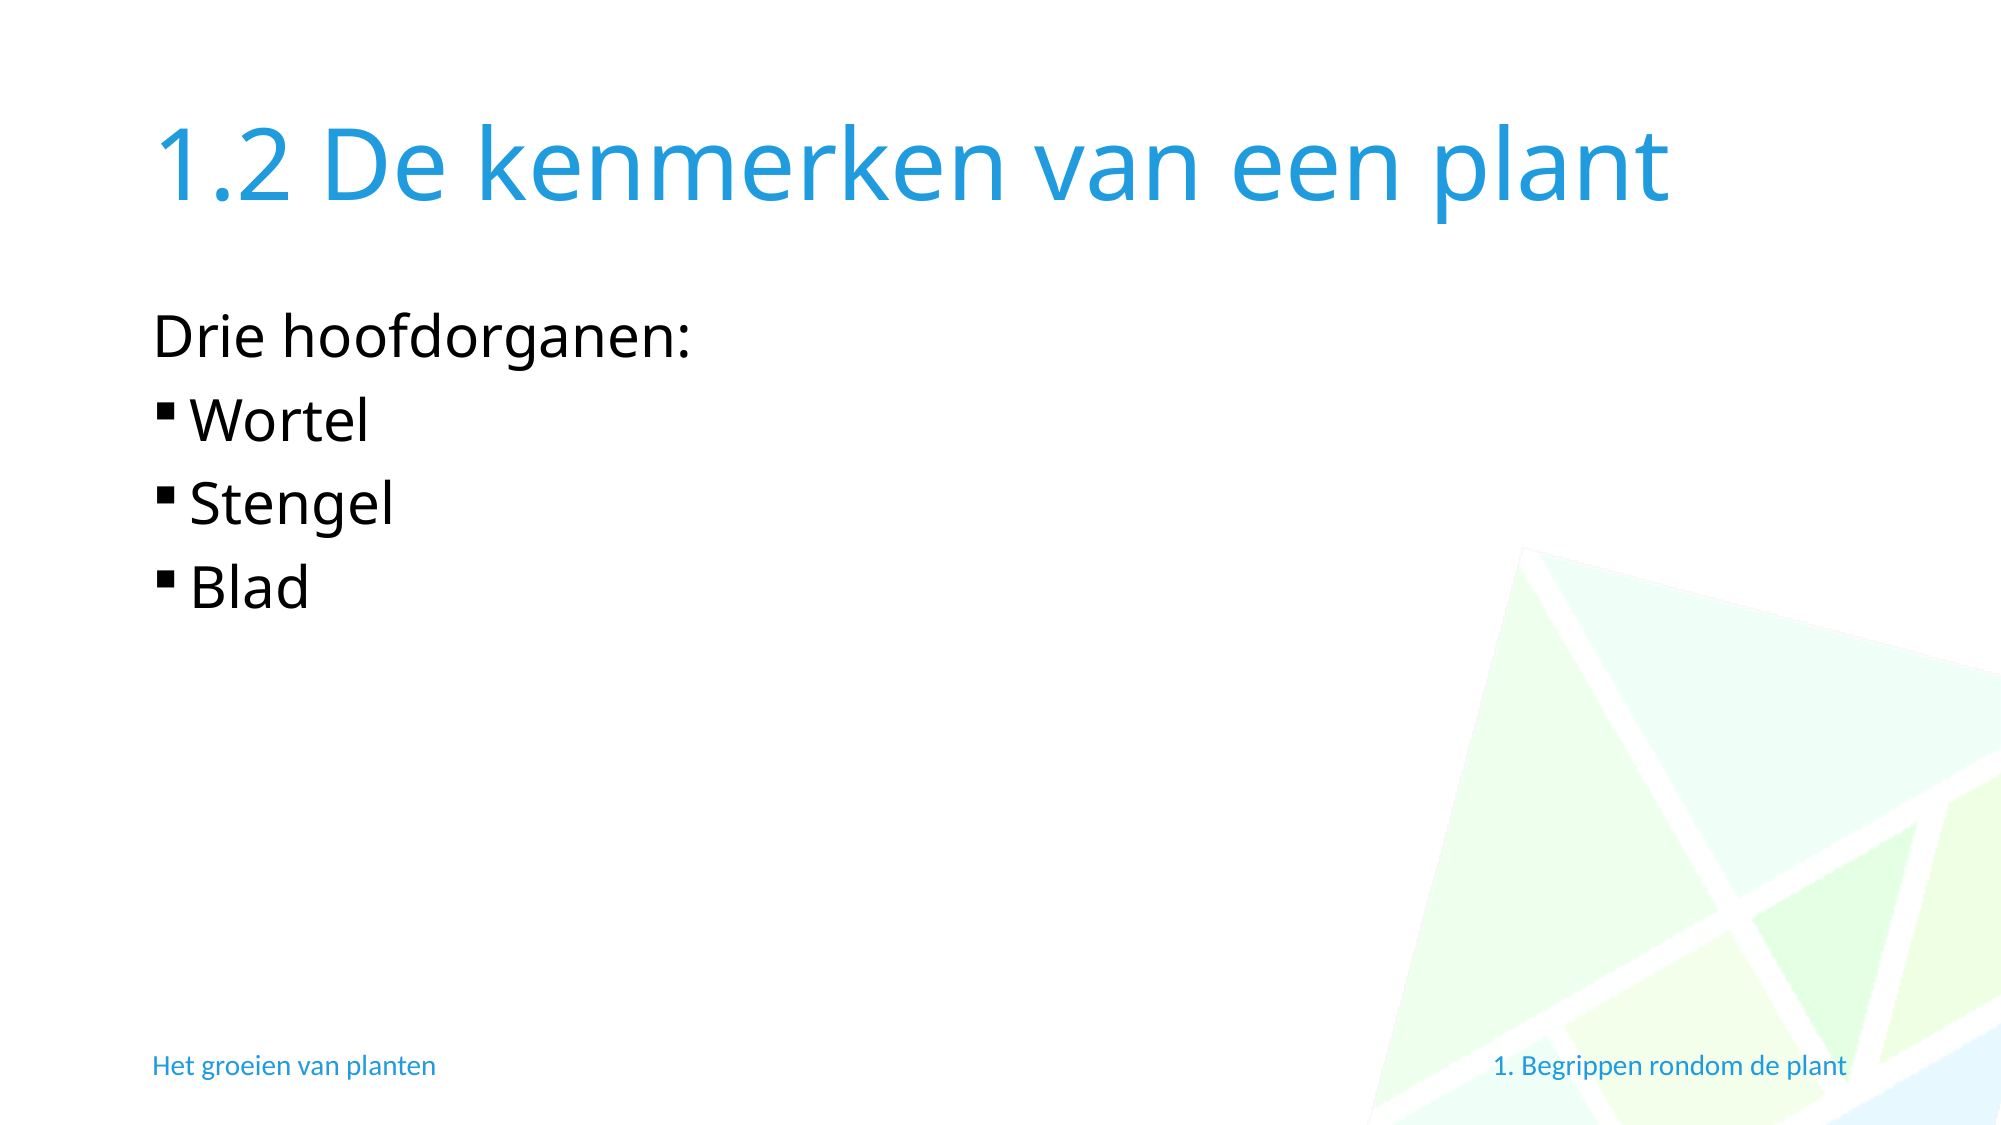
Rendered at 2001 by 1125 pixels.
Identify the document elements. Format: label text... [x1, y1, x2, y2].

title 1.2 De kenmerken van een plant [137, 59, 1863, 278]
list Drie hoofdorganen: Wortel Stengel Blad [137, 299, 1863, 1014]
list 1. Begrippen rondom de plant [1412, 1042, 1863, 1103]
list Het groeien van planten [137, 1042, 588, 1103]
